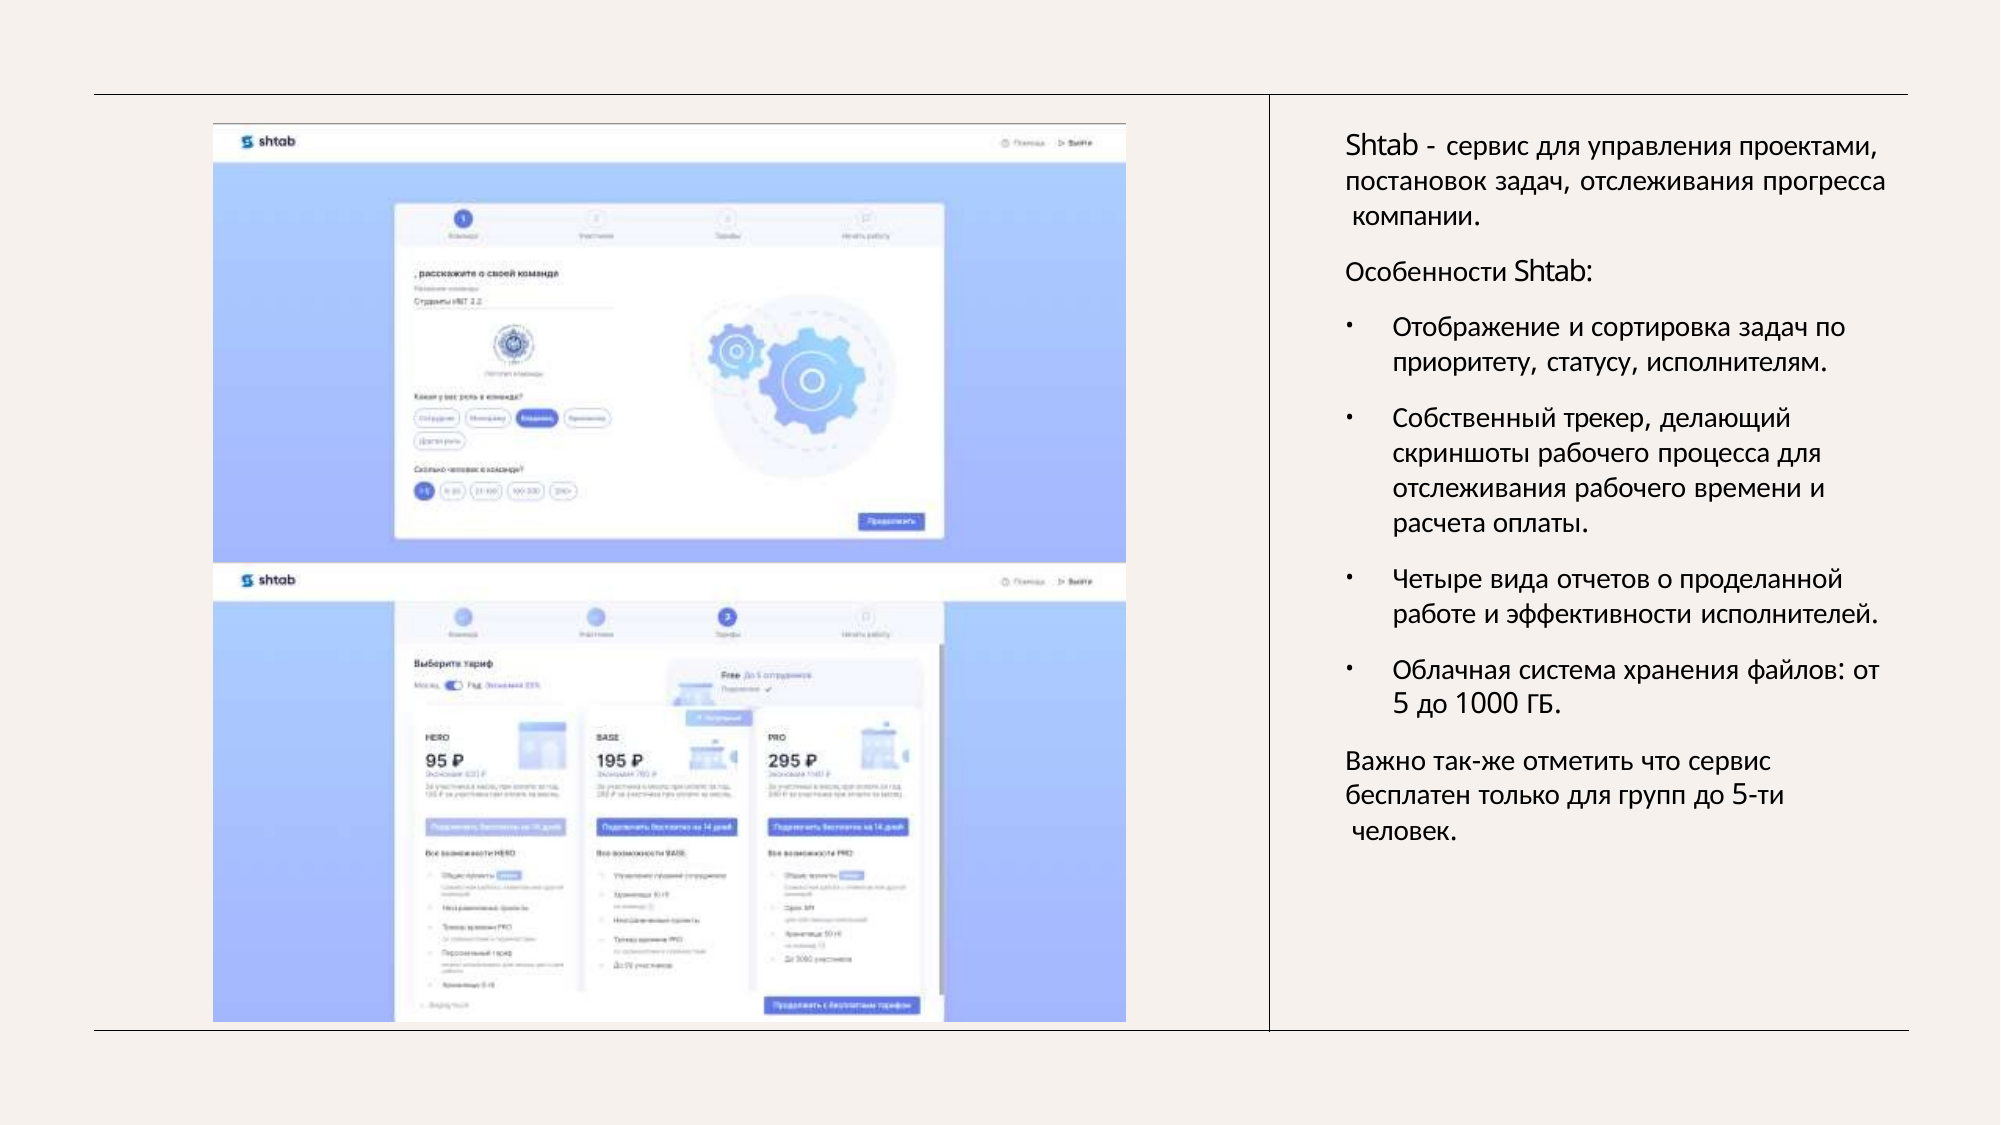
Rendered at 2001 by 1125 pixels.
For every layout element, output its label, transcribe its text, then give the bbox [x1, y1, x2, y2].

text_box Shtab - сервис для управления проектами, постановок задач, отслеживания прогресса компании. Особенности Shtab: Отображение и сортировка задач по приоритету, статусу, исполнителям. Собственный трекер, делающий скриншоты рабочего процесса для отслеживания рабочего времени и расчета оплаты. Четыре вида отчетов о проделанной работе и эффективности исполнителей. Облачная система хранения файлов: от 5 до 1000 ГБ. Важно так-же отметить что сервис бесплатен только для групп до 5-ти человек. [1343, 124, 1887, 846]
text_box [213, 123, 1127, 1022]
